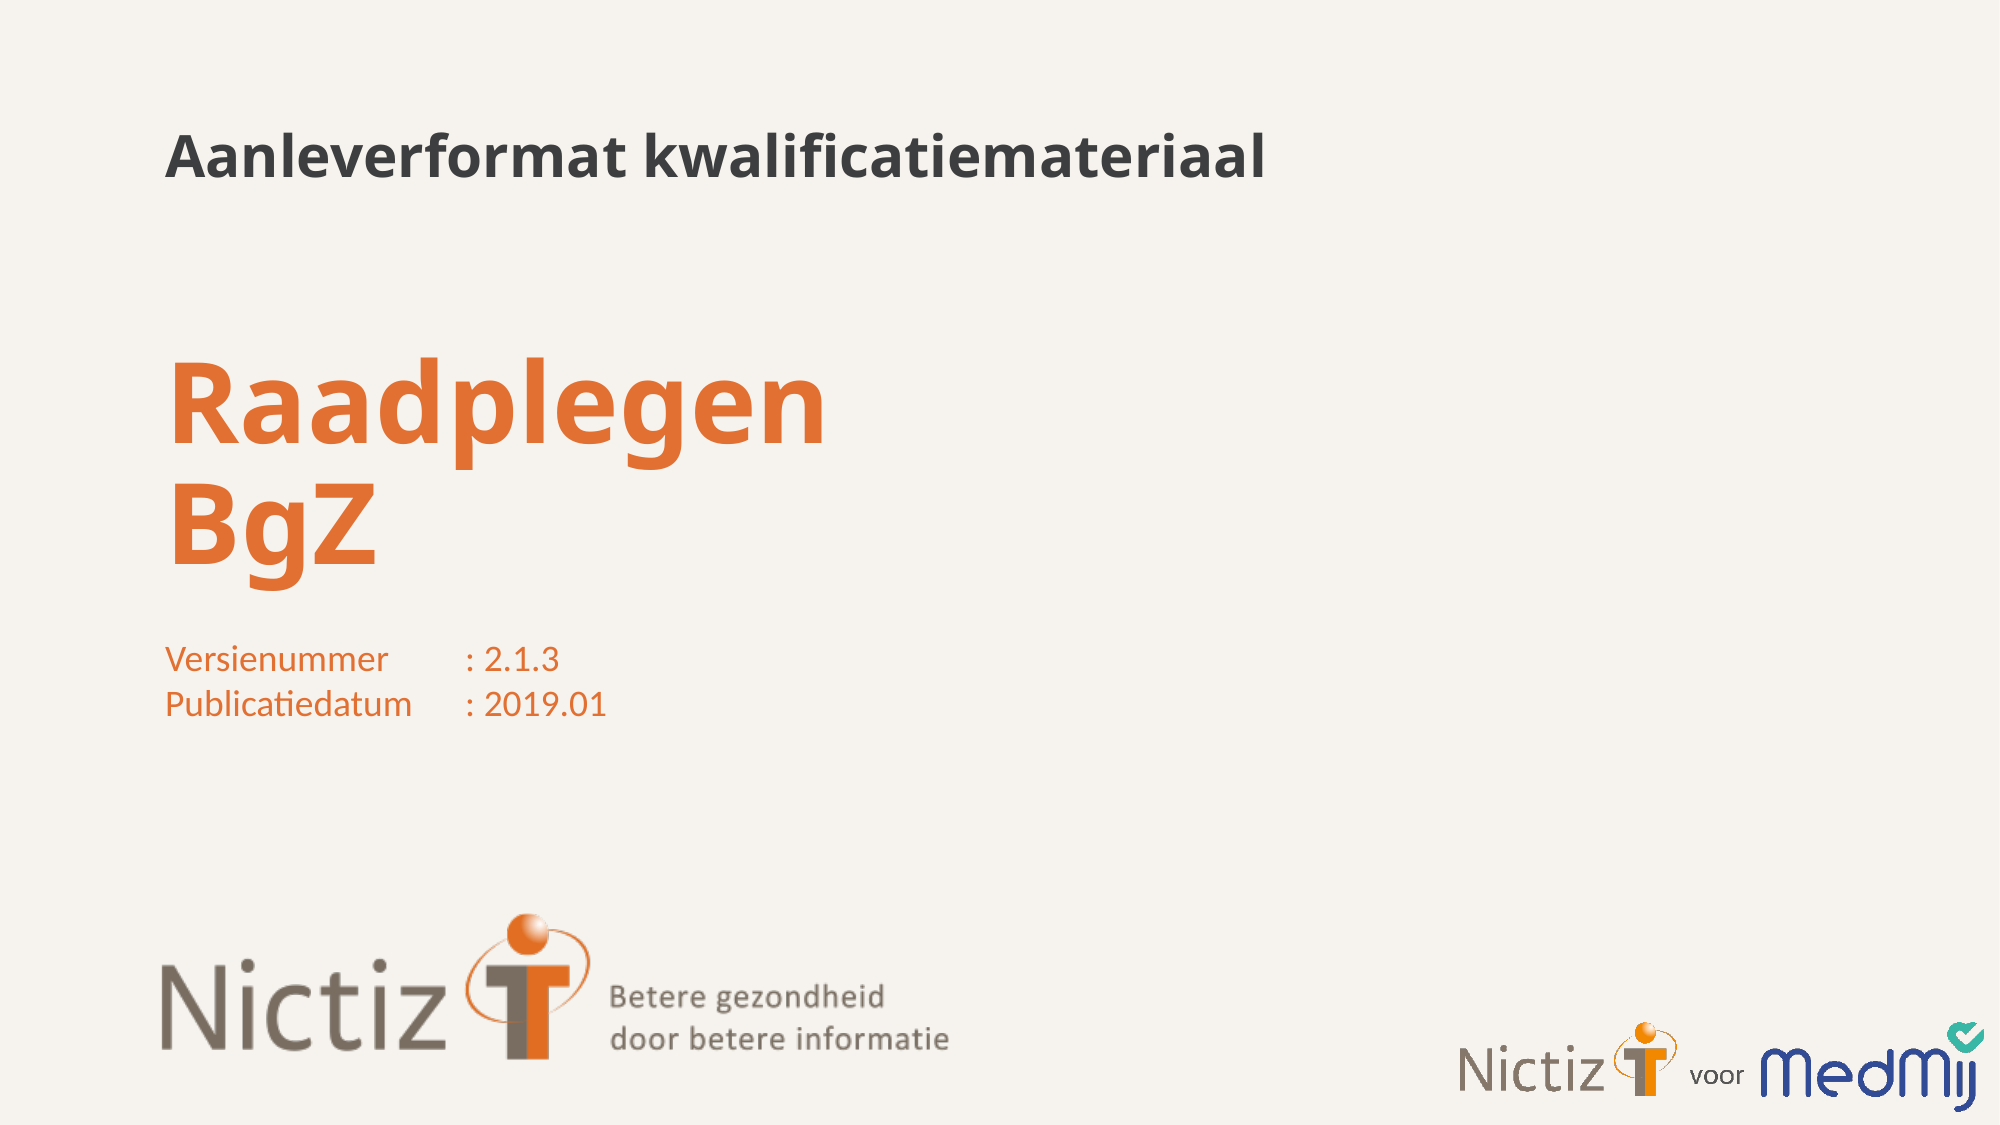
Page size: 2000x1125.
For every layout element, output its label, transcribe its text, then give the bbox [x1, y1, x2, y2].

picture [1457, 1019, 1988, 1113]
title Raadplegen BgZ [150, 338, 1734, 731]
picture [150, 897, 961, 1075]
text_box Versienummer : 2.1.3 Publicatiedatum : 2019.01 [150, 626, 782, 732]
subtitle Aanleverformat kwalificatiemateriaal [150, 94, 1699, 236]
